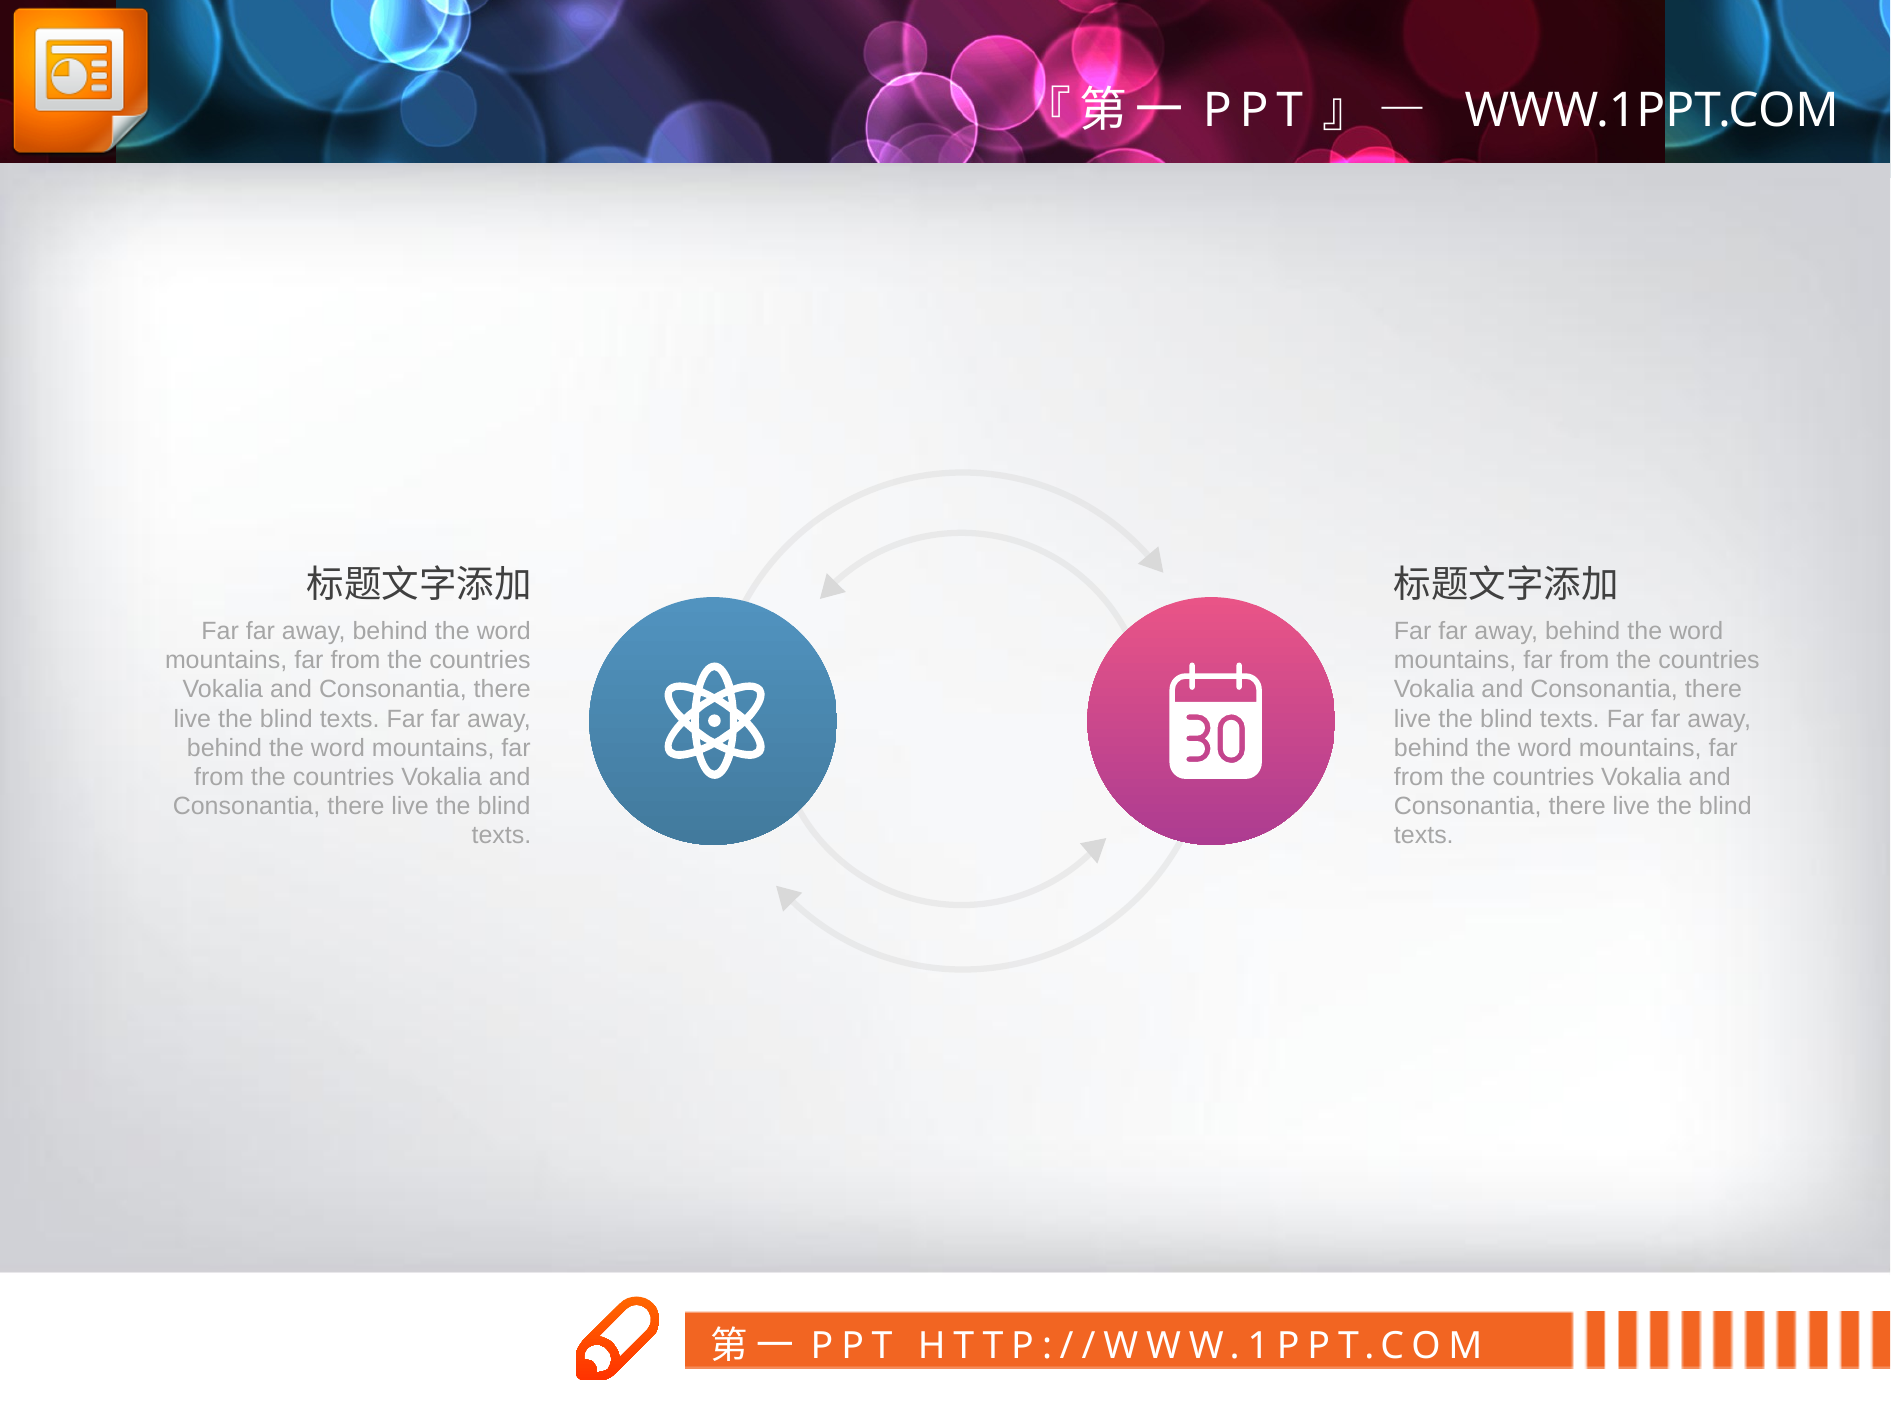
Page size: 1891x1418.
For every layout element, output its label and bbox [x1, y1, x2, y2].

picture [685, 1311, 1891, 1369]
picture [0, 0, 1891, 1275]
text_box [589, 472, 1336, 970]
text_box [129, 559, 532, 852]
text_box [1393, 559, 1797, 852]
